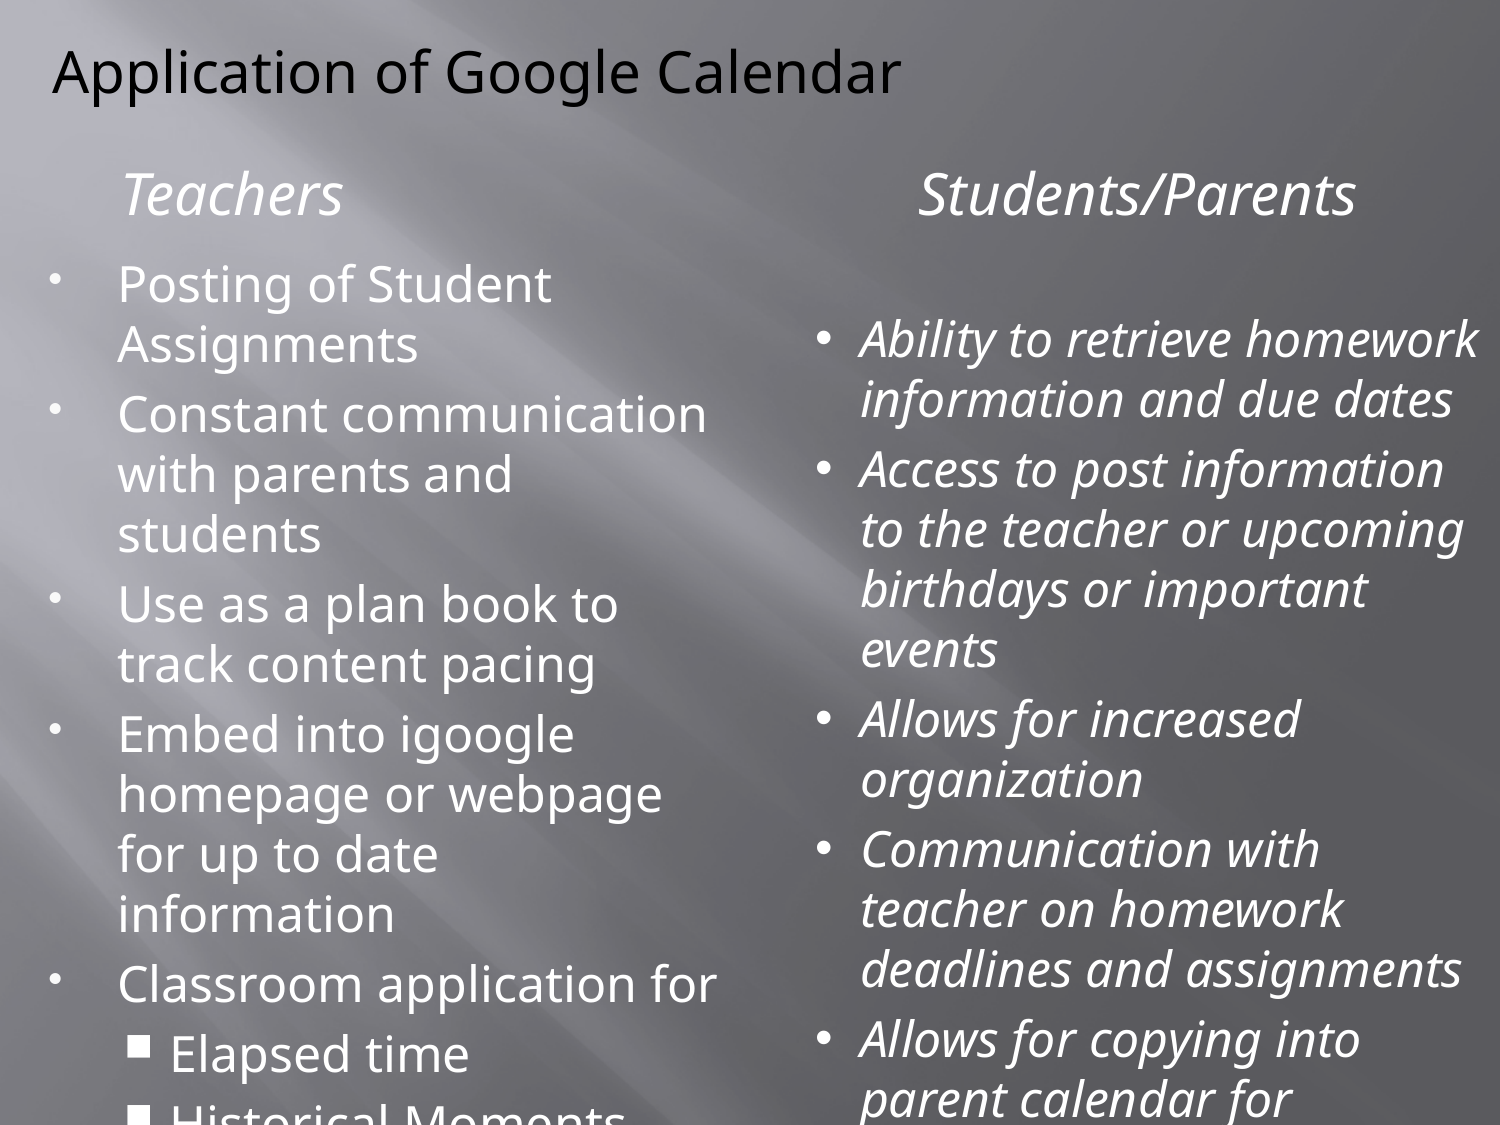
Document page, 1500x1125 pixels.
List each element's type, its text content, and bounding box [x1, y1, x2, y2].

text_box Ability to retrieve homework information and due dates Access to post information to the teacher or upcoming birthdays or important events Allows for increased organization Communication with teacher on homework deadlines and assignments Allows for copying into parent calendar for reminders [800, 299, 1500, 1038]
list Posting of Student Assignments Constant communication with parents and students Use as a plan book to track content pacing Embed into igoogle homepage or webpage for up to date information Classroom application for Elapsed time Historical Moments [12, 245, 738, 1125]
text_box Teachers [105, 149, 360, 235]
text_box Students/Parents [903, 149, 1373, 235]
title Application of Google Calendar [37, 37, 1265, 113]
